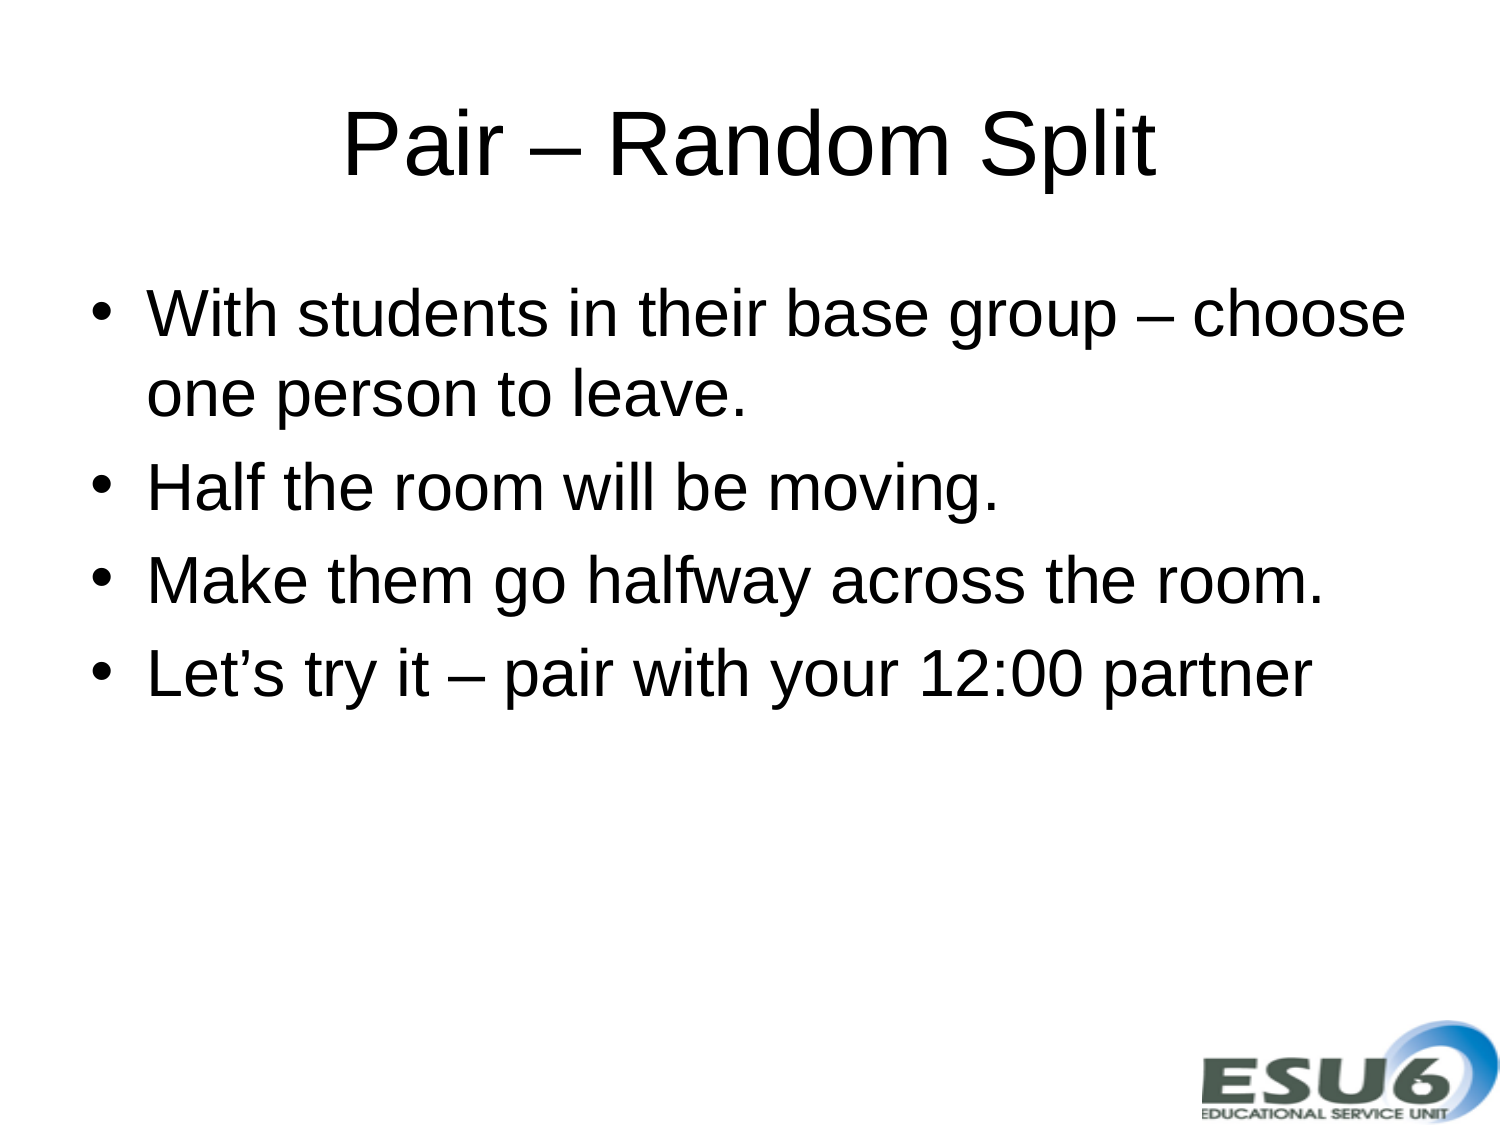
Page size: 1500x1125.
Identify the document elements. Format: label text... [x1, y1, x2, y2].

list With students in their base group – choose one person to leave. Half the room will be moving. Make them go halfway across the room. Let’s try it – pair with your 12:00 partner [75, 262, 1425, 1005]
picture [1202, 1020, 1500, 1125]
title Pair – Random Split [75, 45, 1425, 233]
